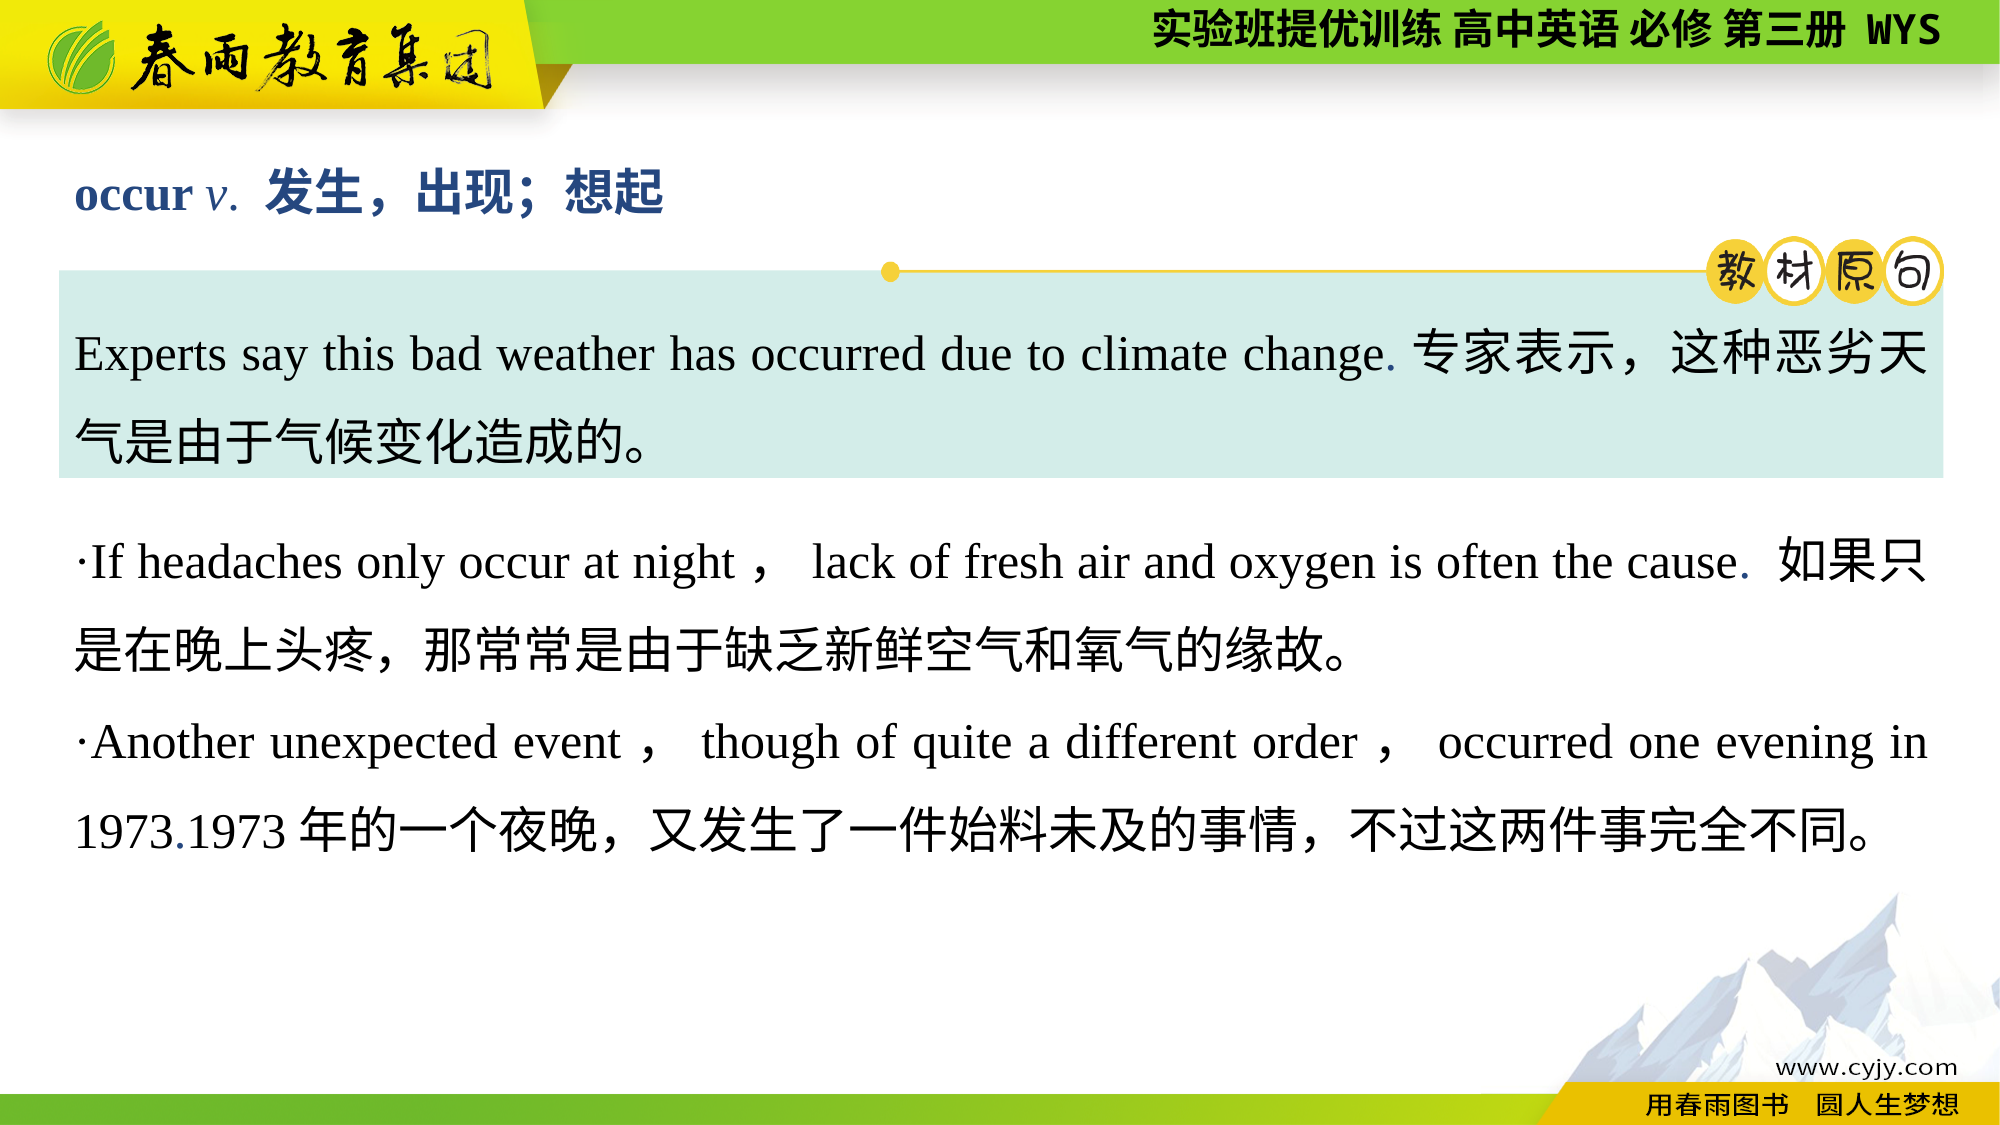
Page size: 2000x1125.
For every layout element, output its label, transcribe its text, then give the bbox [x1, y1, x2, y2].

list occur v. 发生，出现；想起 [59, 122, 1944, 217]
text_box Experts say this bad weather has occurred due to climate change.专家表示，这种恶劣天气是由于气候变化造成的。 [59, 270, 1944, 478]
text_box ·If headaches only occur at night，lack of fresh air and oxygen is often the cause. 如果只是在晚上头疼，那常常是由于缺乏新鲜空气和氧气的缘故。 ·Another unexpected event，though of quite a different order，occurred one evening in 1973.1973年的一个夜晚，又发生了一件始料未及的事情，不过这两件事完全不同。 [59, 491, 1944, 867]
picture [0, 0, 2000, 1125]
